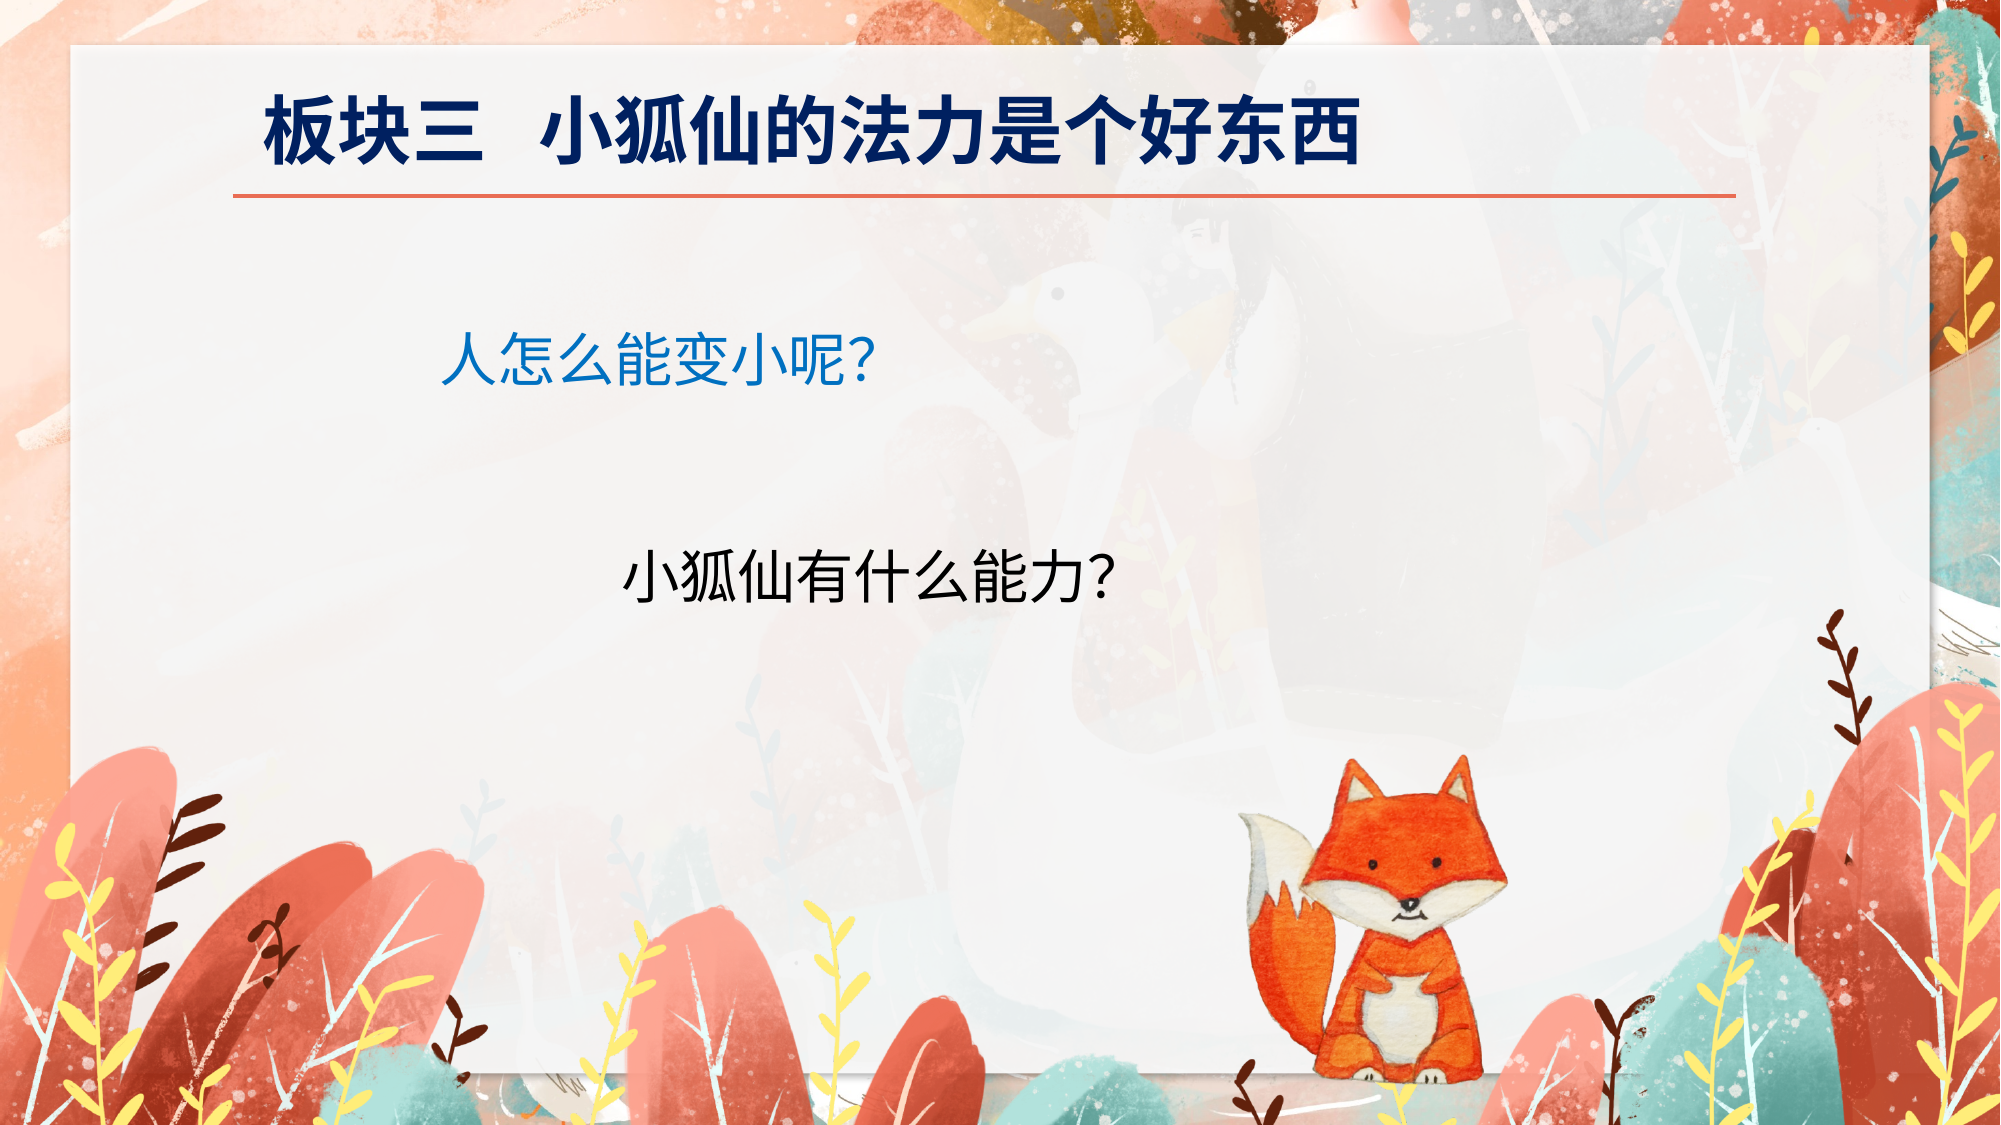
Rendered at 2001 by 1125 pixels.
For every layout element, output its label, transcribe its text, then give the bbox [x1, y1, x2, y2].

text_box 人怎么能变小呢？ [424, 316, 921, 401]
text_box 板块三 小狐仙的法力是个好东西 [248, 85, 1423, 182]
text_box 小狐仙有什么能力？ [543, 565, 1253, 618]
picture [0, 0, 2000, 1125]
